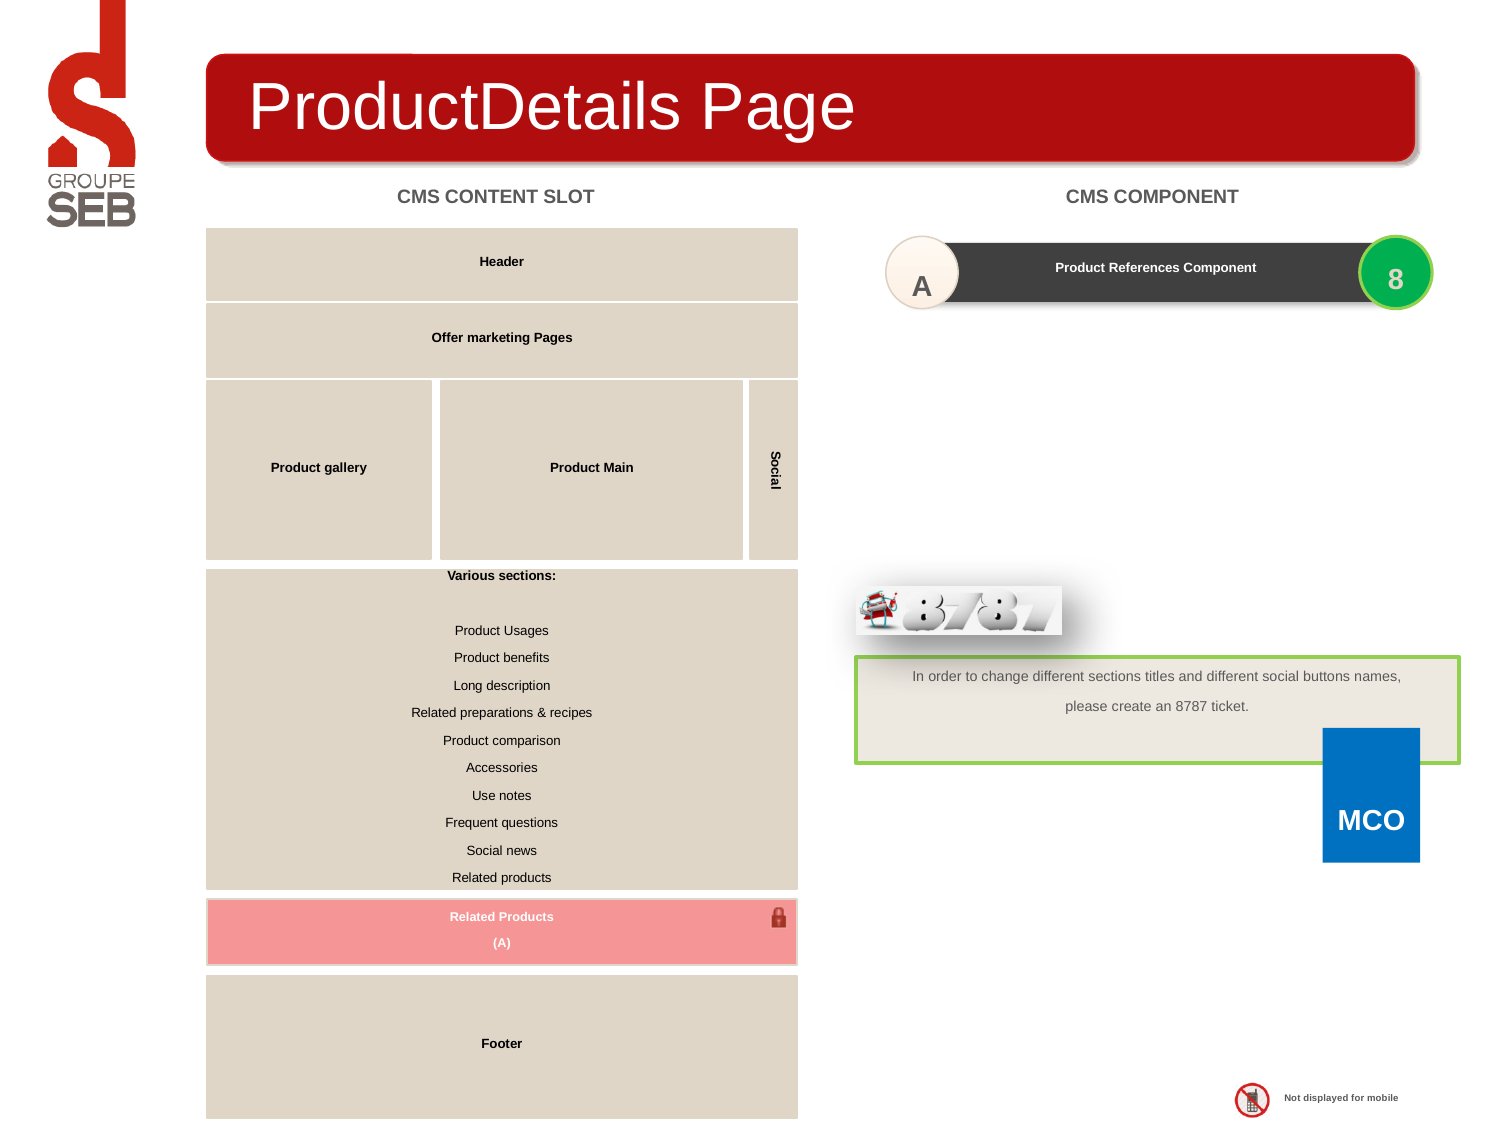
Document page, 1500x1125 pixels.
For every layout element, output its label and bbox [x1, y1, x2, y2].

text_box [856, 656, 1459, 863]
text_box [206, 898, 798, 966]
text_box [204, 568, 799, 891]
text_box [206, 381, 798, 560]
text_box [981, 172, 1324, 228]
picture [0, 0, 182, 266]
text_box [204, 974, 799, 1120]
text_box [885, 236, 1433, 309]
text_box [204, 172, 799, 379]
picture [856, 585, 1062, 635]
picture [1233, 1081, 1270, 1118]
text_box [1270, 1082, 1500, 1117]
title [234, 56, 1400, 149]
